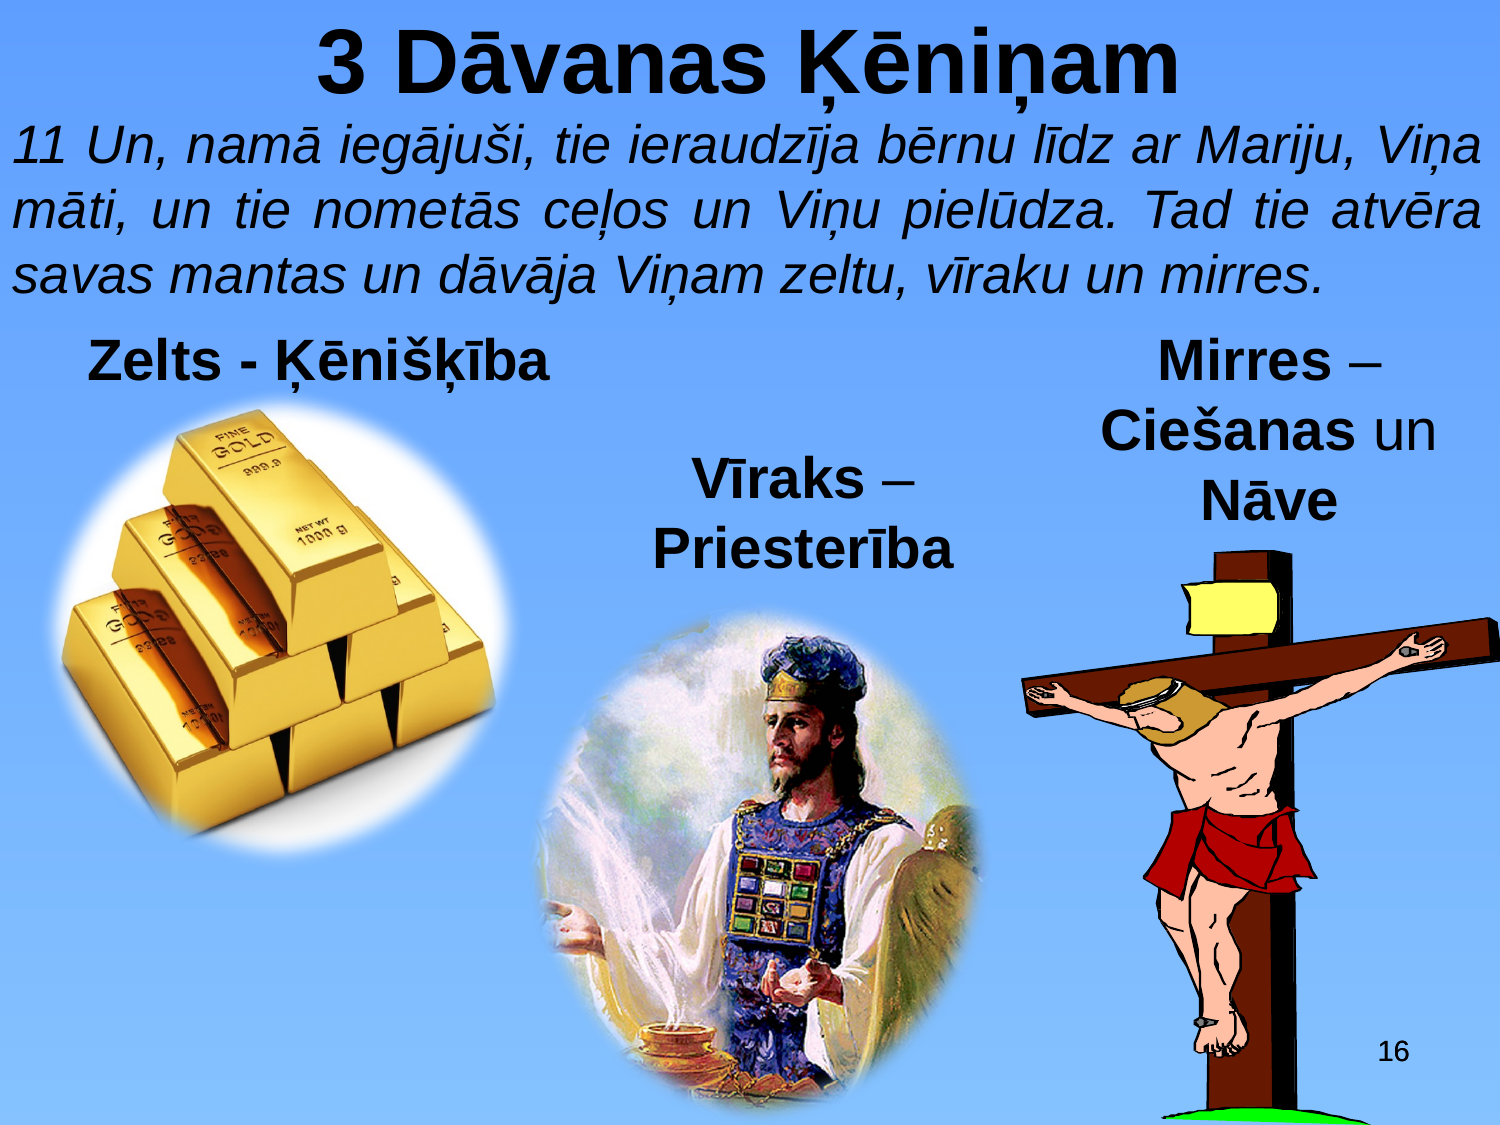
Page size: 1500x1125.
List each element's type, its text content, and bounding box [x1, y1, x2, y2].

text_box Vīraks – Priesterība [572, 432, 1034, 588]
picture [36, 385, 993, 1125]
text_box Mirres – Ciešanas un Nāve [1039, 314, 1500, 540]
title 3 Dāvanas Ķēniņam [0, 0, 1500, 101]
picture [1018, 550, 1500, 1125]
text_box Zelts - Ķēnišķība [53, 314, 585, 400]
text_box 11 Un, namā iegājuši, tie ieraudzīja bērnu līdz ar Mariju, Viņa māti, un tie nometās ceļos un Viņu pielūdza. Tad tie atvēra savas mantas un dāvāja Viņam zeltu, vīraku un mirres. [0, 101, 1500, 301]
